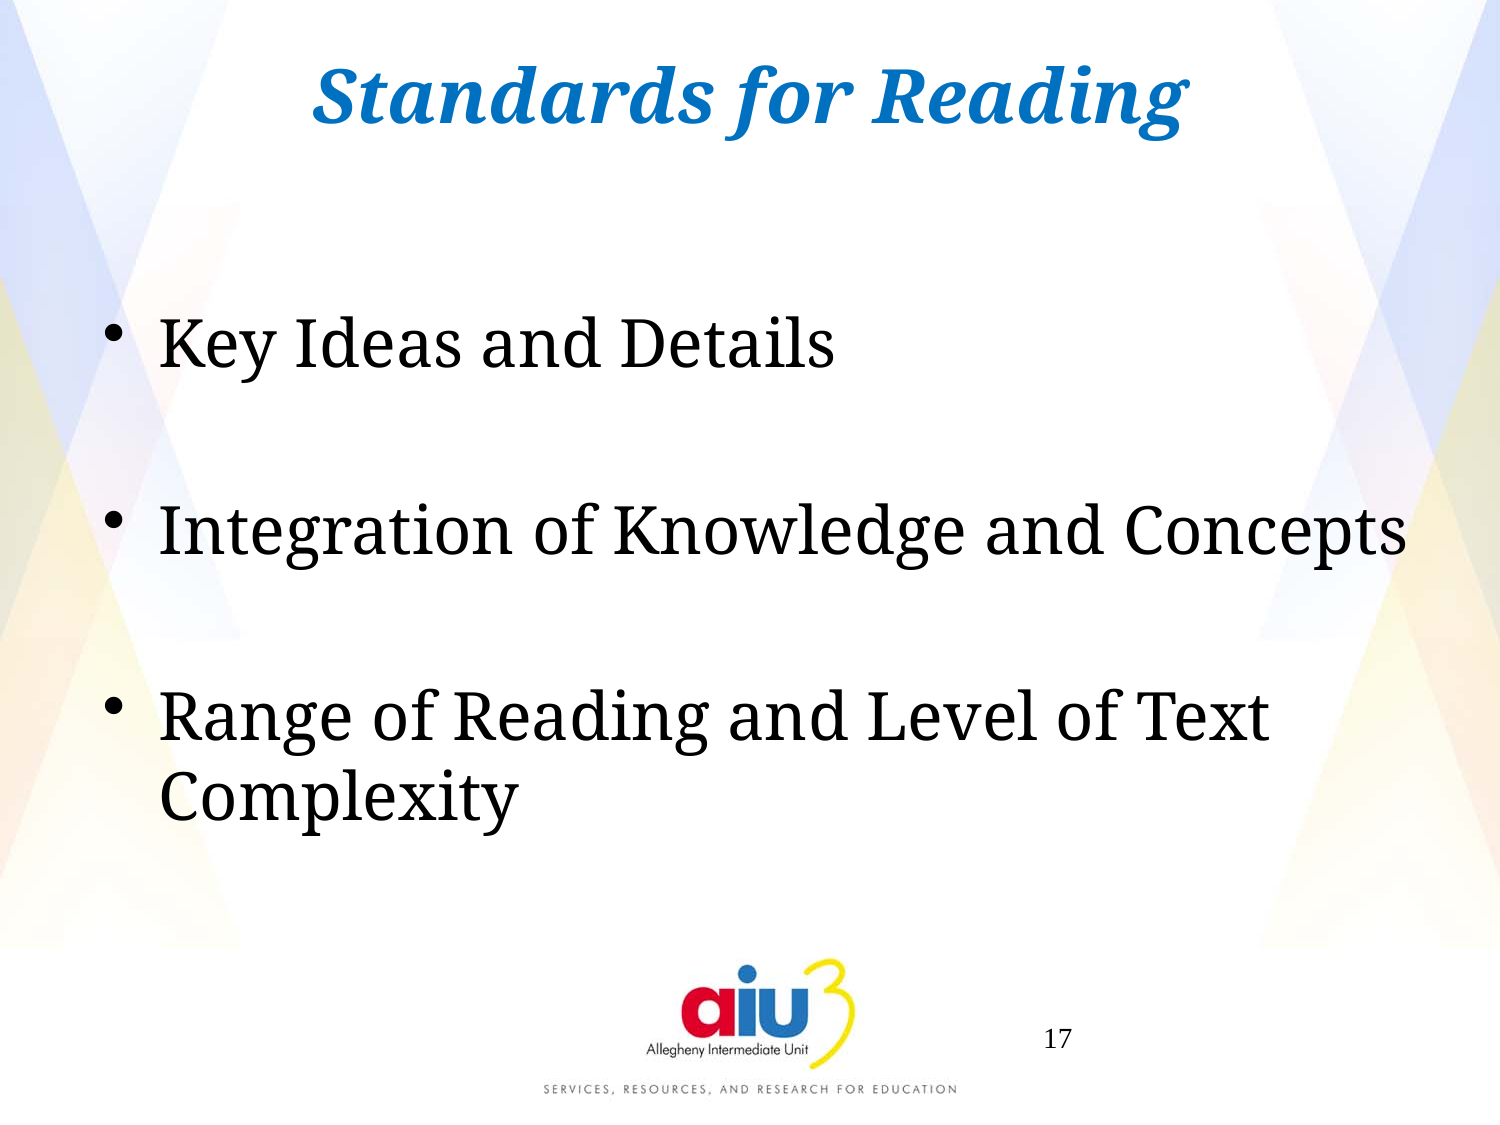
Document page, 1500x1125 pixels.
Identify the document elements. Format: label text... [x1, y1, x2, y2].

text_box 17 [774, 1012, 1088, 1088]
picture [0, 0, 1500, 1125]
list Key Ideas and Details Integration of Knowledge and Concepts Range of Reading and Level of Text Complexity [87, 199, 1451, 963]
title Standards for Reading [112, 0, 1388, 188]
